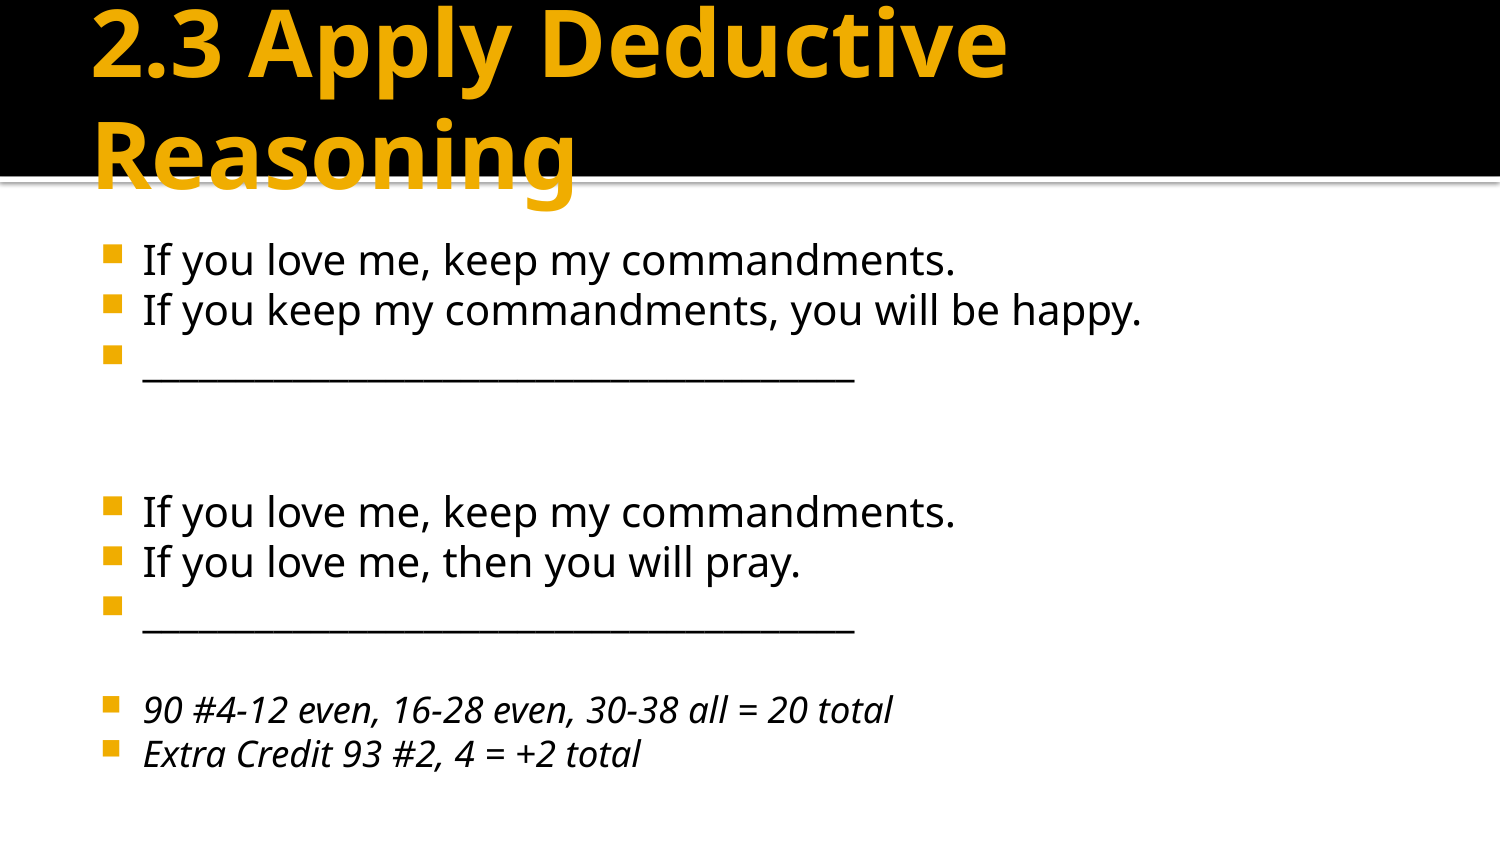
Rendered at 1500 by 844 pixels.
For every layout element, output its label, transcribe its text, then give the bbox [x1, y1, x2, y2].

title 2.3 Apply Deductive Reasoning [75, 19, 1425, 174]
list If you love me, keep my commandments. If you keep my commandments, you will be happy. ______________________________________ If you love me, keep my commandments. If you love me, then you will pray. ______________________________________ 90 #4-12 even, 16-28 even, 30-38 all = 20 total Extra Credit 93 #2, 4 = +2 total [75, 218, 1425, 788]
